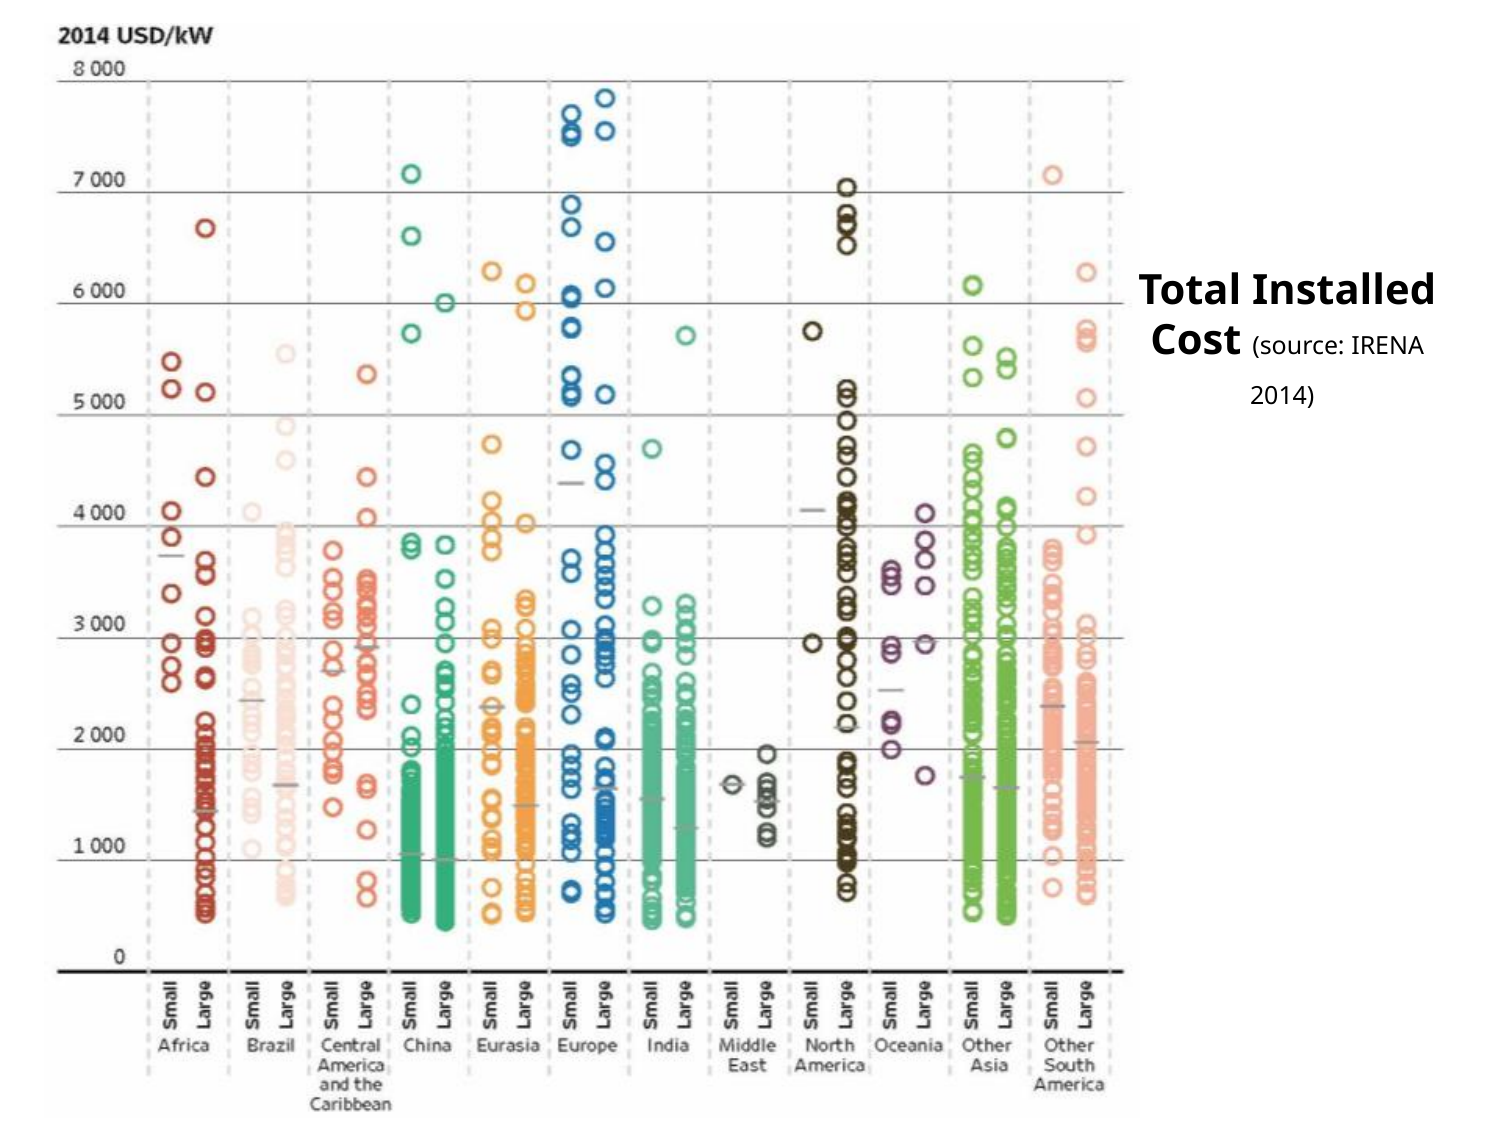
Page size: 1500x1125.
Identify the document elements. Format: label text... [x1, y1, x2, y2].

picture [44, 23, 1140, 1118]
text_box Total Installed Cost (source: IRENA 2014) [1147, 255, 1471, 421]
